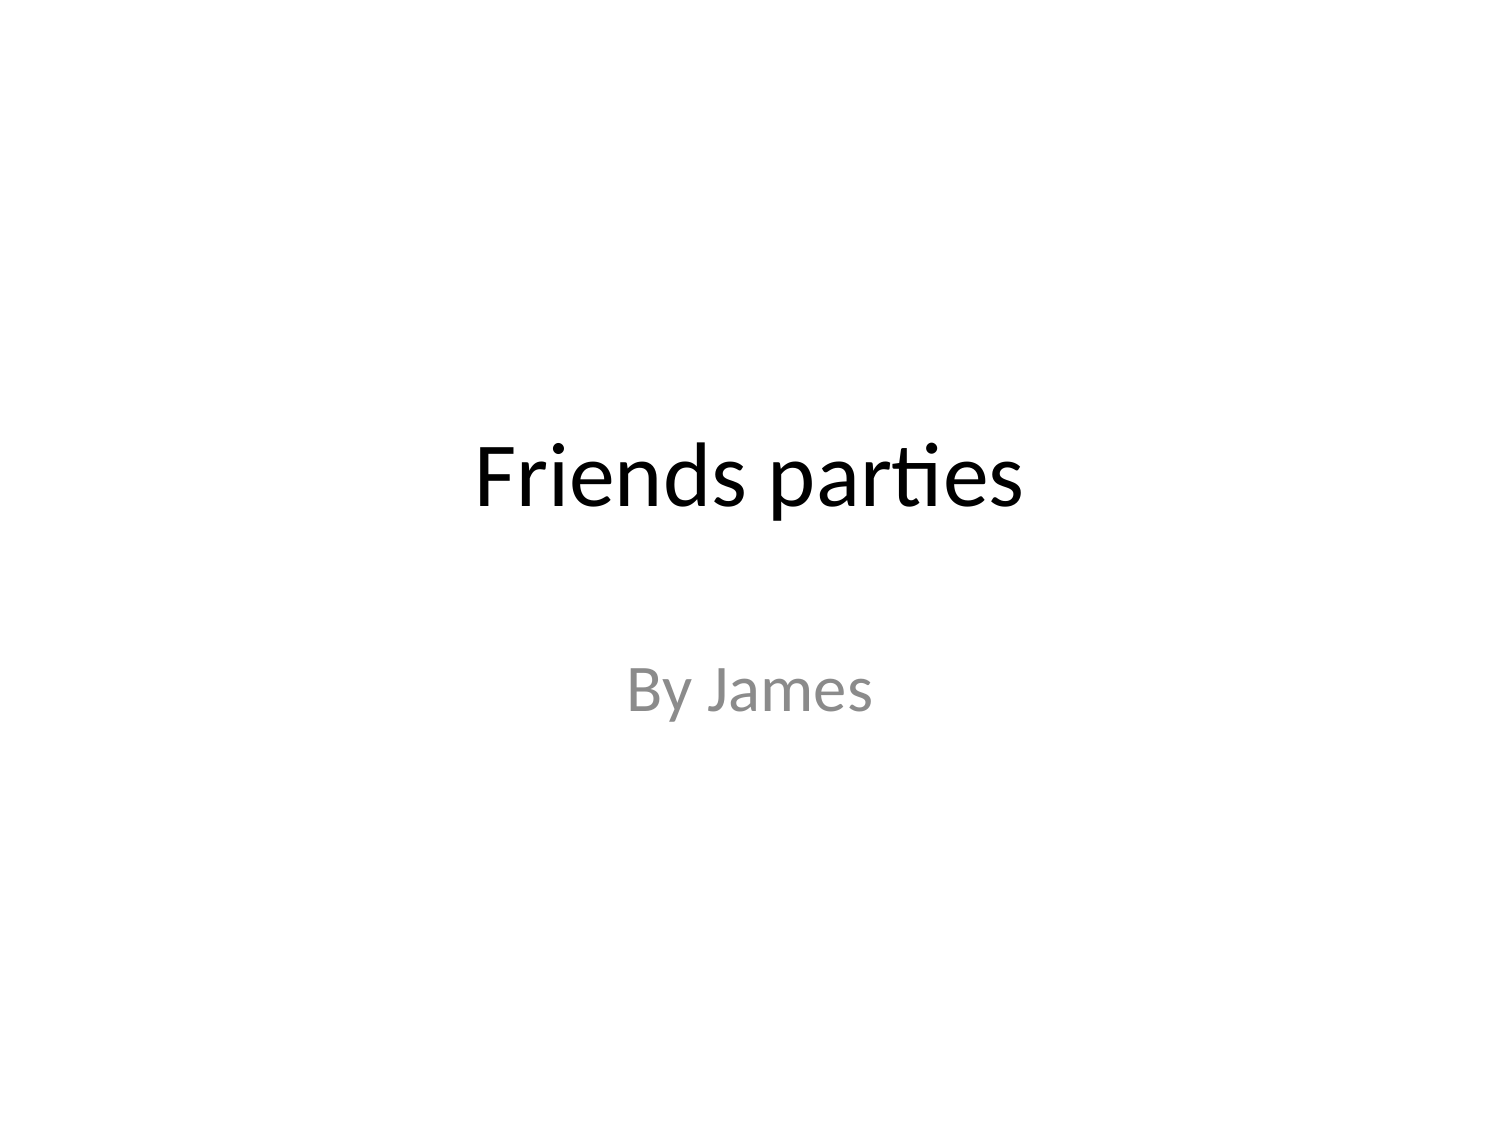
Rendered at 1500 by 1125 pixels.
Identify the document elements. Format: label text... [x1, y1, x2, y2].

subtitle By James [225, 637, 1275, 925]
title Friends parties [112, 349, 1388, 591]
